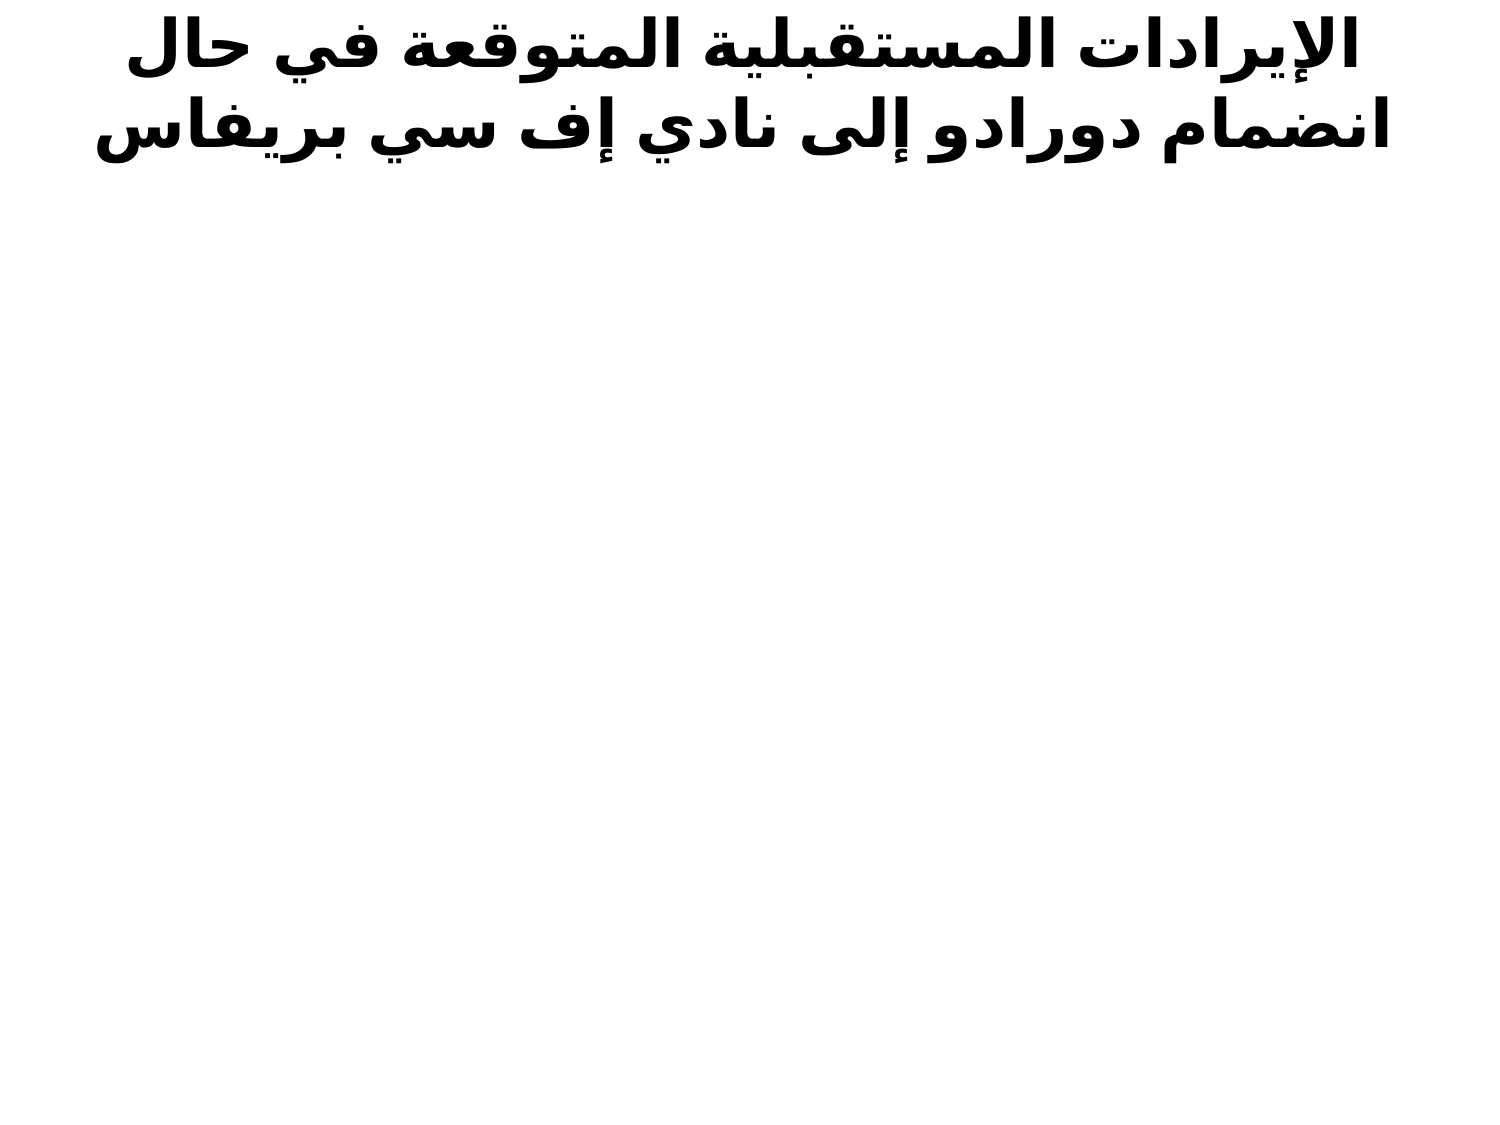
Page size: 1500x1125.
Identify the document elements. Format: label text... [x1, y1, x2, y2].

text_box الإيرادات المستقبلية المتوقعة في حال انضمام دورادو إلى نادي إف سي بريفاس [12, 0, 1475, 175]
